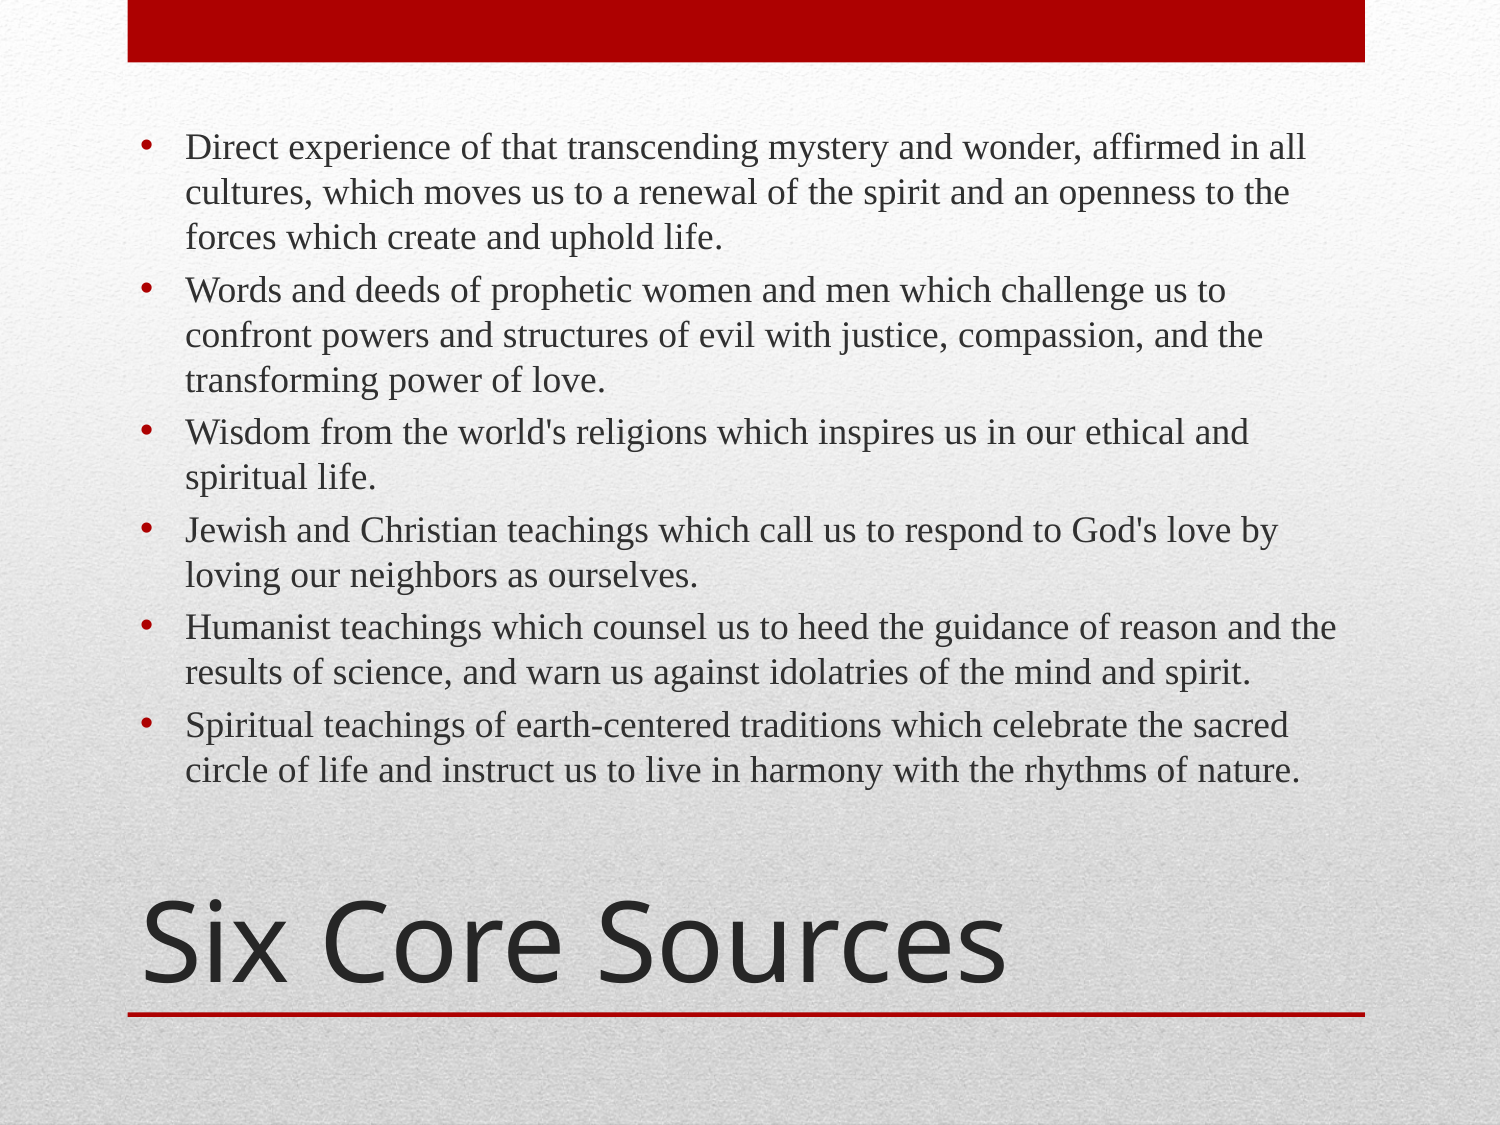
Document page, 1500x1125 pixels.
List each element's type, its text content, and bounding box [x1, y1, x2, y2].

list Direct experience of that transcending mystery and wonder, affirmed in all cultures, which moves us to a renewal of the spirit and an openness to the forces which create and uphold life. Words and deeds of prophetic women and men which challenge us to confront powers and structures of evil with justice, compassion, and the transforming power of love. Wisdom from the world's religions which inspires us in our ethical and spiritual life. Jewish and Christian teachings which call us to respond to God's love by loving our neighbors as ourselves. Humanist teachings which counsel us to heed the guidance of reason and the results of science, and warn us against idolatries of the mind and spirit. Spiritual teachings of earth-centered traditions which celebrate the sacred circle of life and instruct us to live in harmony with the rhythms of nature. [125, 112, 1363, 800]
title Six Core Sources [125, 800, 1238, 1013]
